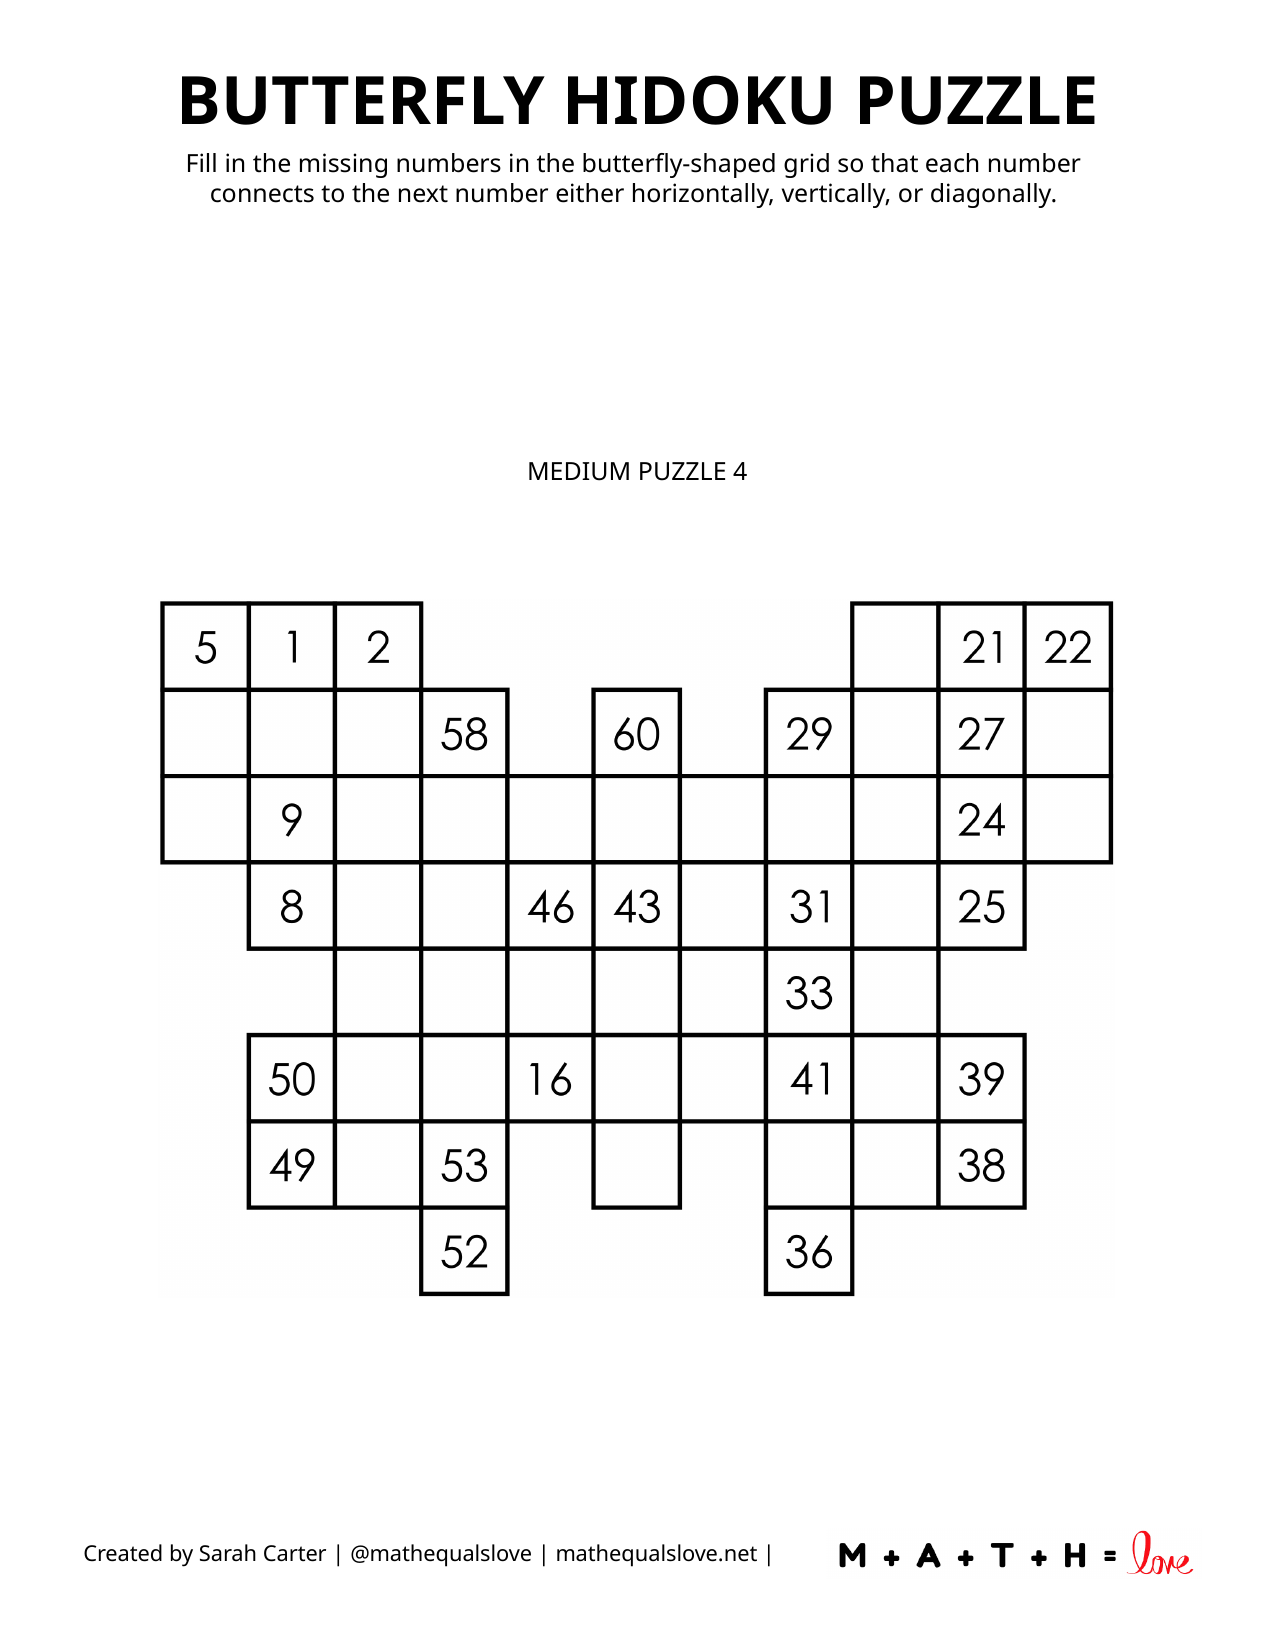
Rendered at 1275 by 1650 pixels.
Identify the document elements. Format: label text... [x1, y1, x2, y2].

picture [826, 1528, 1203, 1579]
picture [157, 599, 1116, 1299]
text_box MEDIUM PUZZLE 4 [159, 455, 1116, 507]
text_box Created by Sarah Carter | @mathequalslove | mathequalslove.net | [68, 1532, 826, 1574]
text_box Fill in the missing numbers in the butterfly-shaped grid so that each number connects to the next number either horizontally, vertically, or diagonally. [0, 140, 1275, 216]
text_box BUTTERFLY HIDOKU PUZZLE [66, 50, 1211, 140]
